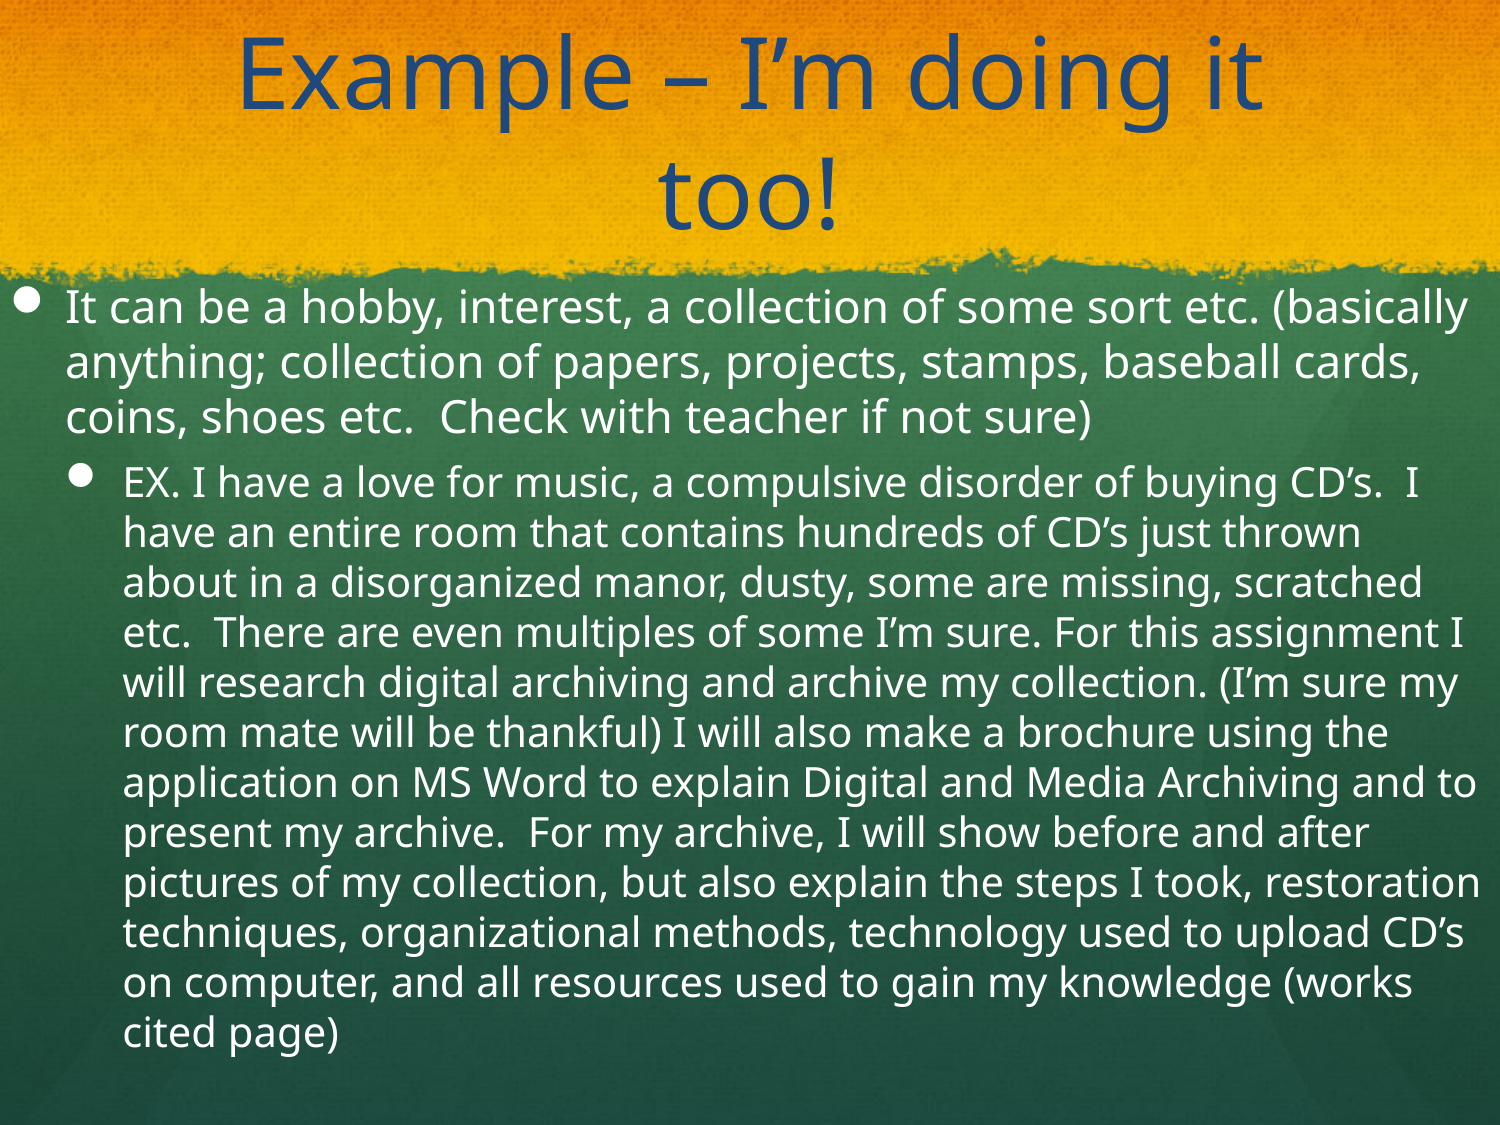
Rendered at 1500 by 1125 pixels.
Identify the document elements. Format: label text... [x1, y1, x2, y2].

title Example – I’m doing it too! [125, 13, 1375, 246]
list It can be a hobby, interest, a collection of some sort etc. (basically anything; collection of papers, projects, stamps, baseball cards, coins, shoes etc. Check with teacher if not sure) EX. I have a love for music, a compulsive disorder of buying CD’s. I have an entire room that contains hundreds of CD’s just thrown about in a disorganized manor, dusty, some are missing, scratched etc. There are even multiples of some I’m sure. For this assignment I will research digital archiving and archive my collection. (I’m sure my room mate will be thankful) I will also make a brochure using the application on MS Word to explain Digital and Media Archiving and to present my archive. For my archive, I will show before and after pictures of my collection, but also explain the steps I took, restoration techniques, organizational methods, technology used to upload CD’s on computer, and all resources used to gain my knowledge (works cited page) [0, 270, 1500, 1125]
picture [0, 0, 1500, 270]
